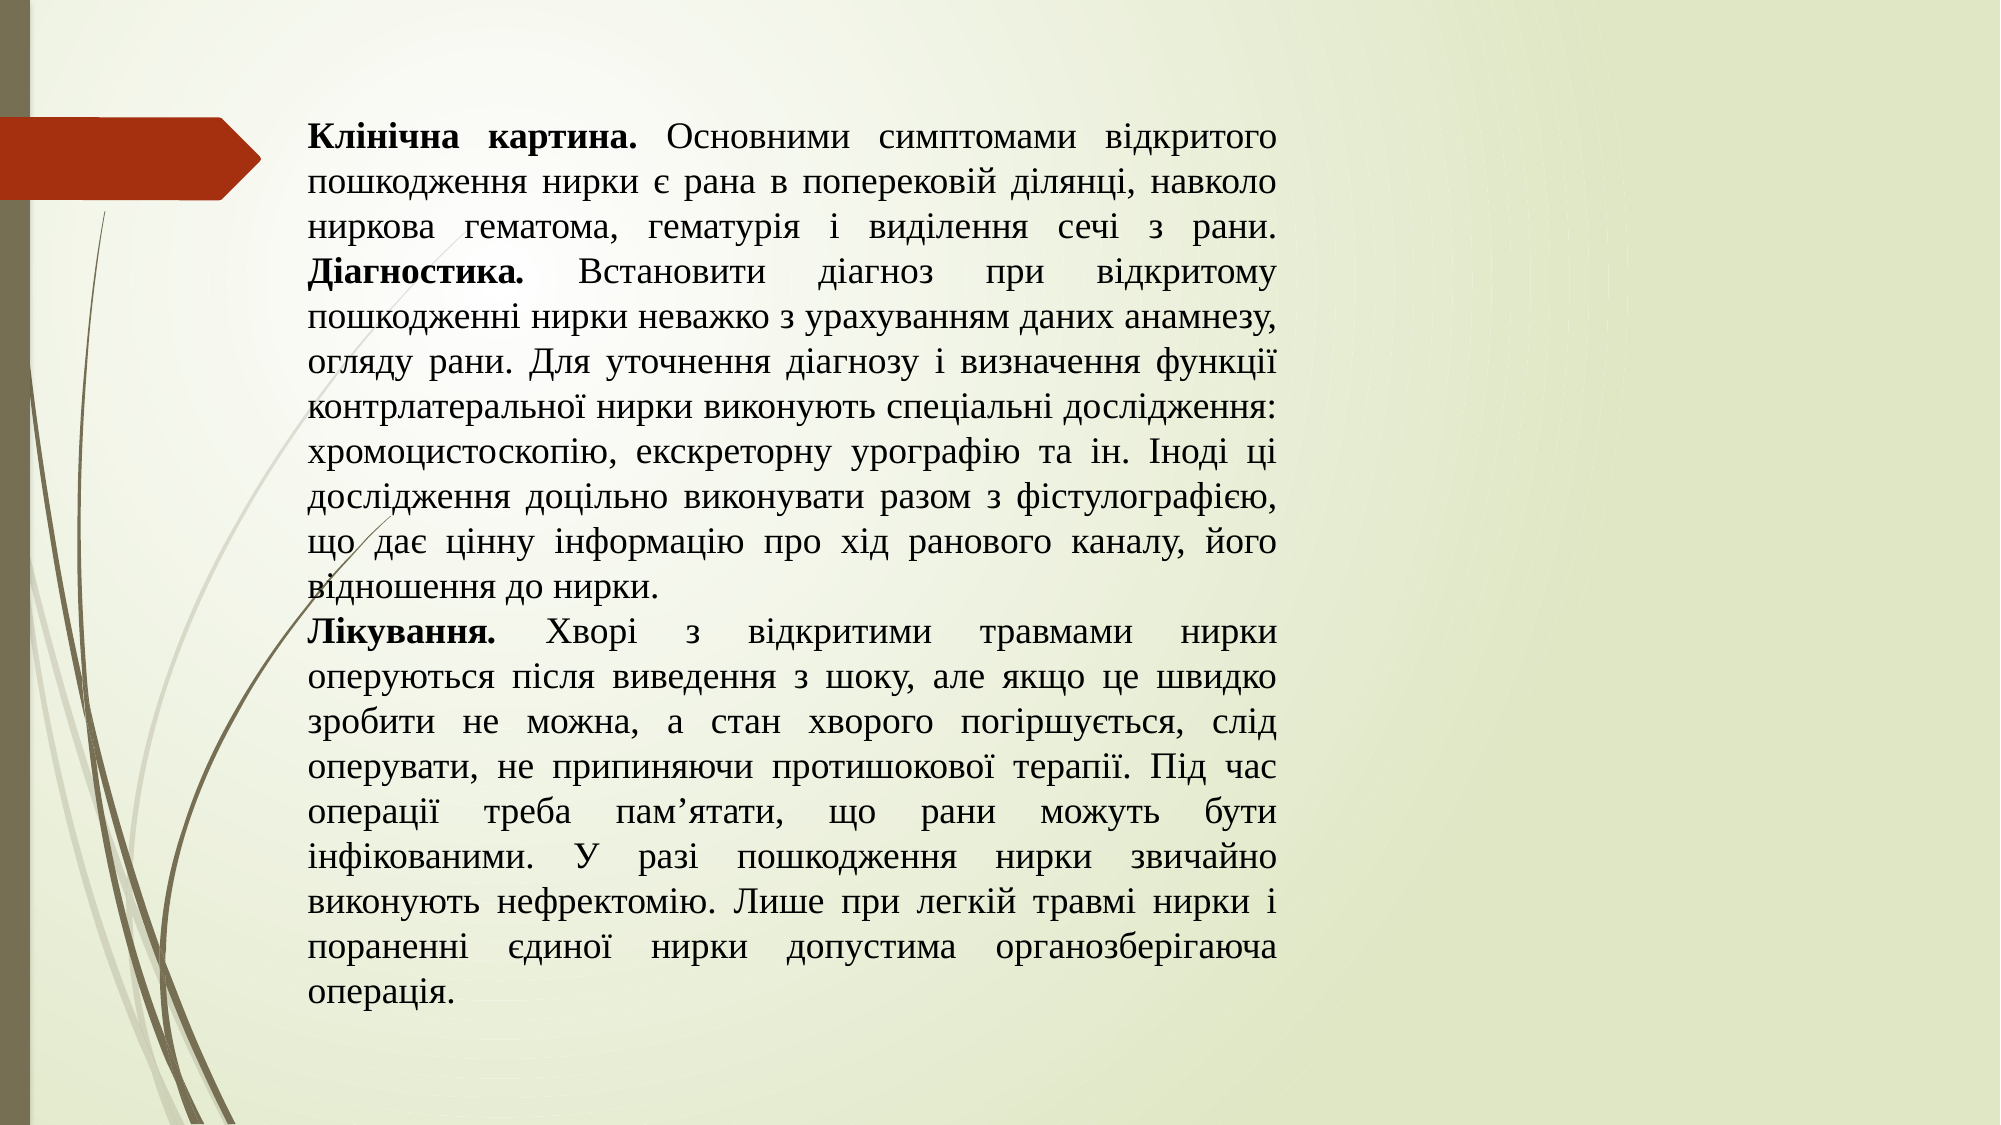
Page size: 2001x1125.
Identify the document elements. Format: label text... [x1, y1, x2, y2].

text_box Клінічна картина. Основними симптомами відкритого пошкодження нирки є рана в поперековій ділянці, навколо ниркова гематома, гематурія і виділення сечі з рани. Діагностика. Встановити діагноз при відкритому пошкодженні нирки неважко з урахуванням даних анамнезу, огляду рани. Для уточнення діагнозу і визначення функції контрлатеральної нирки виконують спеціальні дослідження: хромоцистоскопію, екскреторну урографію та ін. Іноді ці дослідження доцільно виконувати разом з фістулографією, що дає цінну інформацію про хід ранового каналу, його відношення до нирки. Лікування. Хворі з відкритими травмами нирки оперуються після виведення з шоку, але якщо це швидко зробити не можна, а стан хворого погіршується, слід оперувати, не припиняючи протишокової терапії. Під час операції треба пам’ятати, що рани можуть бути інфікованими. У разі пошкодження нирки звичайно виконують нефректомію. Лише при легкій травмі нирки і пораненні єдиної нирки допустима органозберігаюча операція. [292, 103, 1293, 1019]
